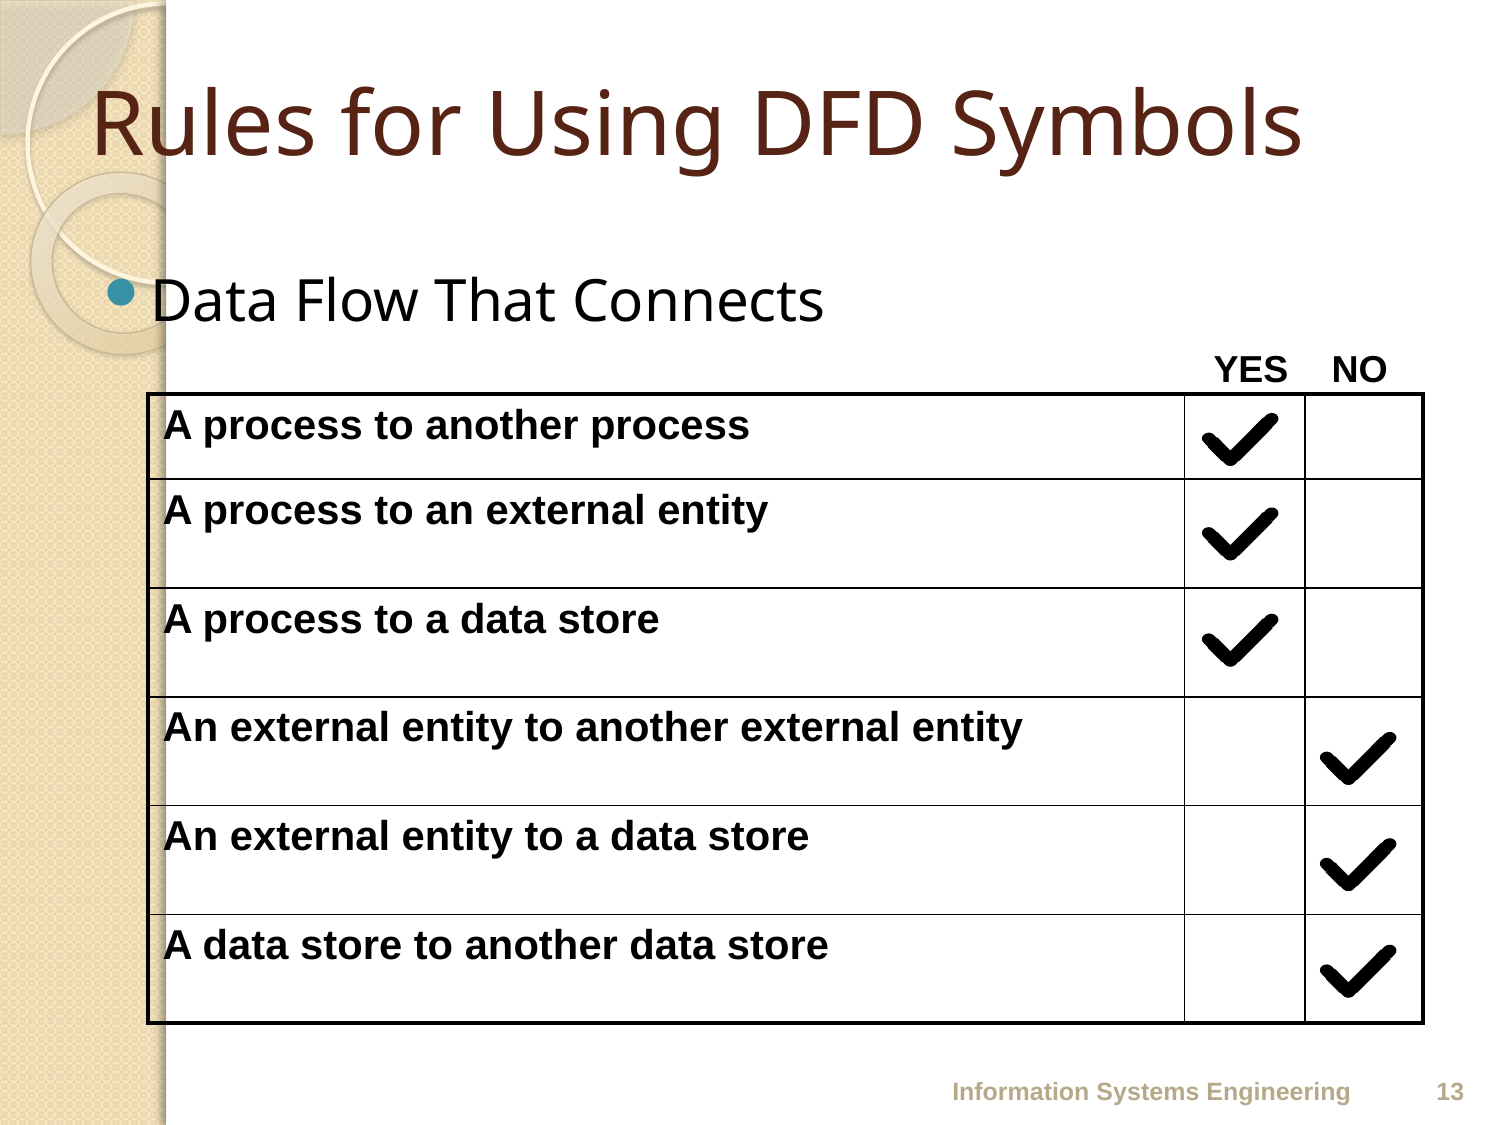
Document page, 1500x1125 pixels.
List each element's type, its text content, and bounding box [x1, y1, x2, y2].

table_cell [1185, 589, 1304, 696]
list Data Flow That Connects [74, 255, 1388, 963]
title Rules for Using DFD Symbols [75, 6, 1425, 232]
table_cell [1185, 915, 1304, 1021]
table_cell A process to an external entity [150, 480, 1184, 587]
table_header [1185, 396, 1304, 478]
footer Information Systems Engineering [937, 1034, 1413, 1113]
table_cell An external entity to another external entity [150, 698, 1184, 805]
text_box NO [1316, 337, 1447, 398]
table_cell [1185, 806, 1304, 914]
table_header [1306, 396, 1421, 478]
table_cell [1185, 480, 1304, 587]
picture [1316, 727, 1400, 790]
table_cell [1306, 698, 1421, 805]
table_cell [1306, 480, 1421, 587]
table_cell [1306, 915, 1421, 1021]
picture [1198, 408, 1282, 471]
table_cell A data store to another data store [150, 915, 1184, 1021]
table_cell [1185, 698, 1304, 805]
table_header A process to another process [150, 396, 1184, 478]
text_box YES [1198, 337, 1316, 392]
picture [1198, 609, 1282, 671]
table_cell A process to a data store [150, 589, 1184, 696]
table_cell [1306, 589, 1421, 696]
table_cell [1306, 806, 1421, 914]
picture [1316, 940, 1400, 1002]
picture [1316, 833, 1400, 896]
table_cell An external entity to a data store [150, 806, 1184, 914]
picture [1198, 503, 1282, 565]
slide_number 13 [1413, 1034, 1488, 1113]
